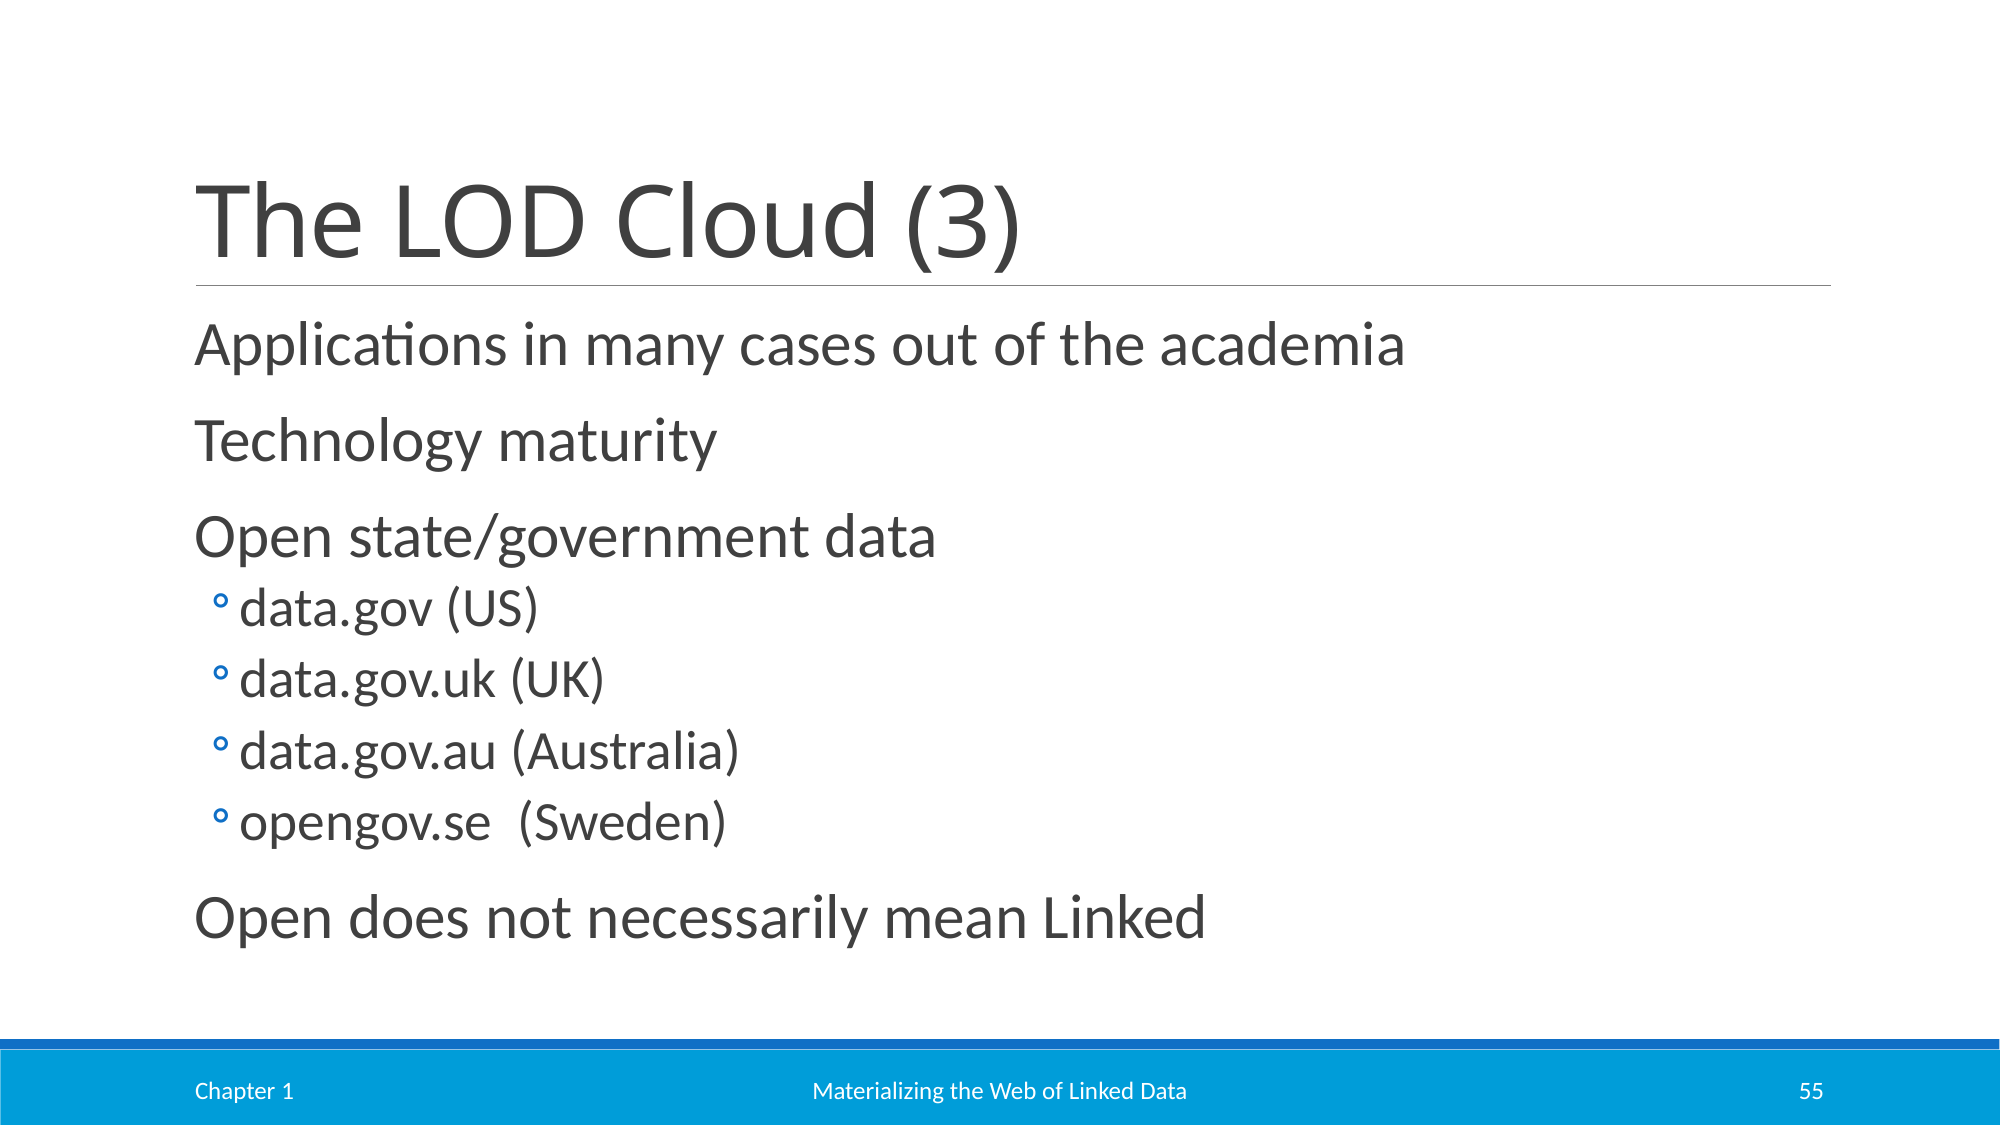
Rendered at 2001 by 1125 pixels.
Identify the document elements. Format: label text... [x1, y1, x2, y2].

slide_number Chapter 1 [180, 1059, 586, 1120]
slide_number 55 [1624, 1059, 1840, 1120]
list Applications in many cases out of the academia Technology maturity Open state/government data data.gov (US) data.gov.uk (UK) data.gov.au (Australia) opengov.se (Sweden) Open does not necessarily mean Linked [180, 302, 1830, 963]
title The LOD Cloud (3) [180, 47, 1830, 285]
footer Materializing the Web of Linked Data [604, 1059, 1396, 1120]
